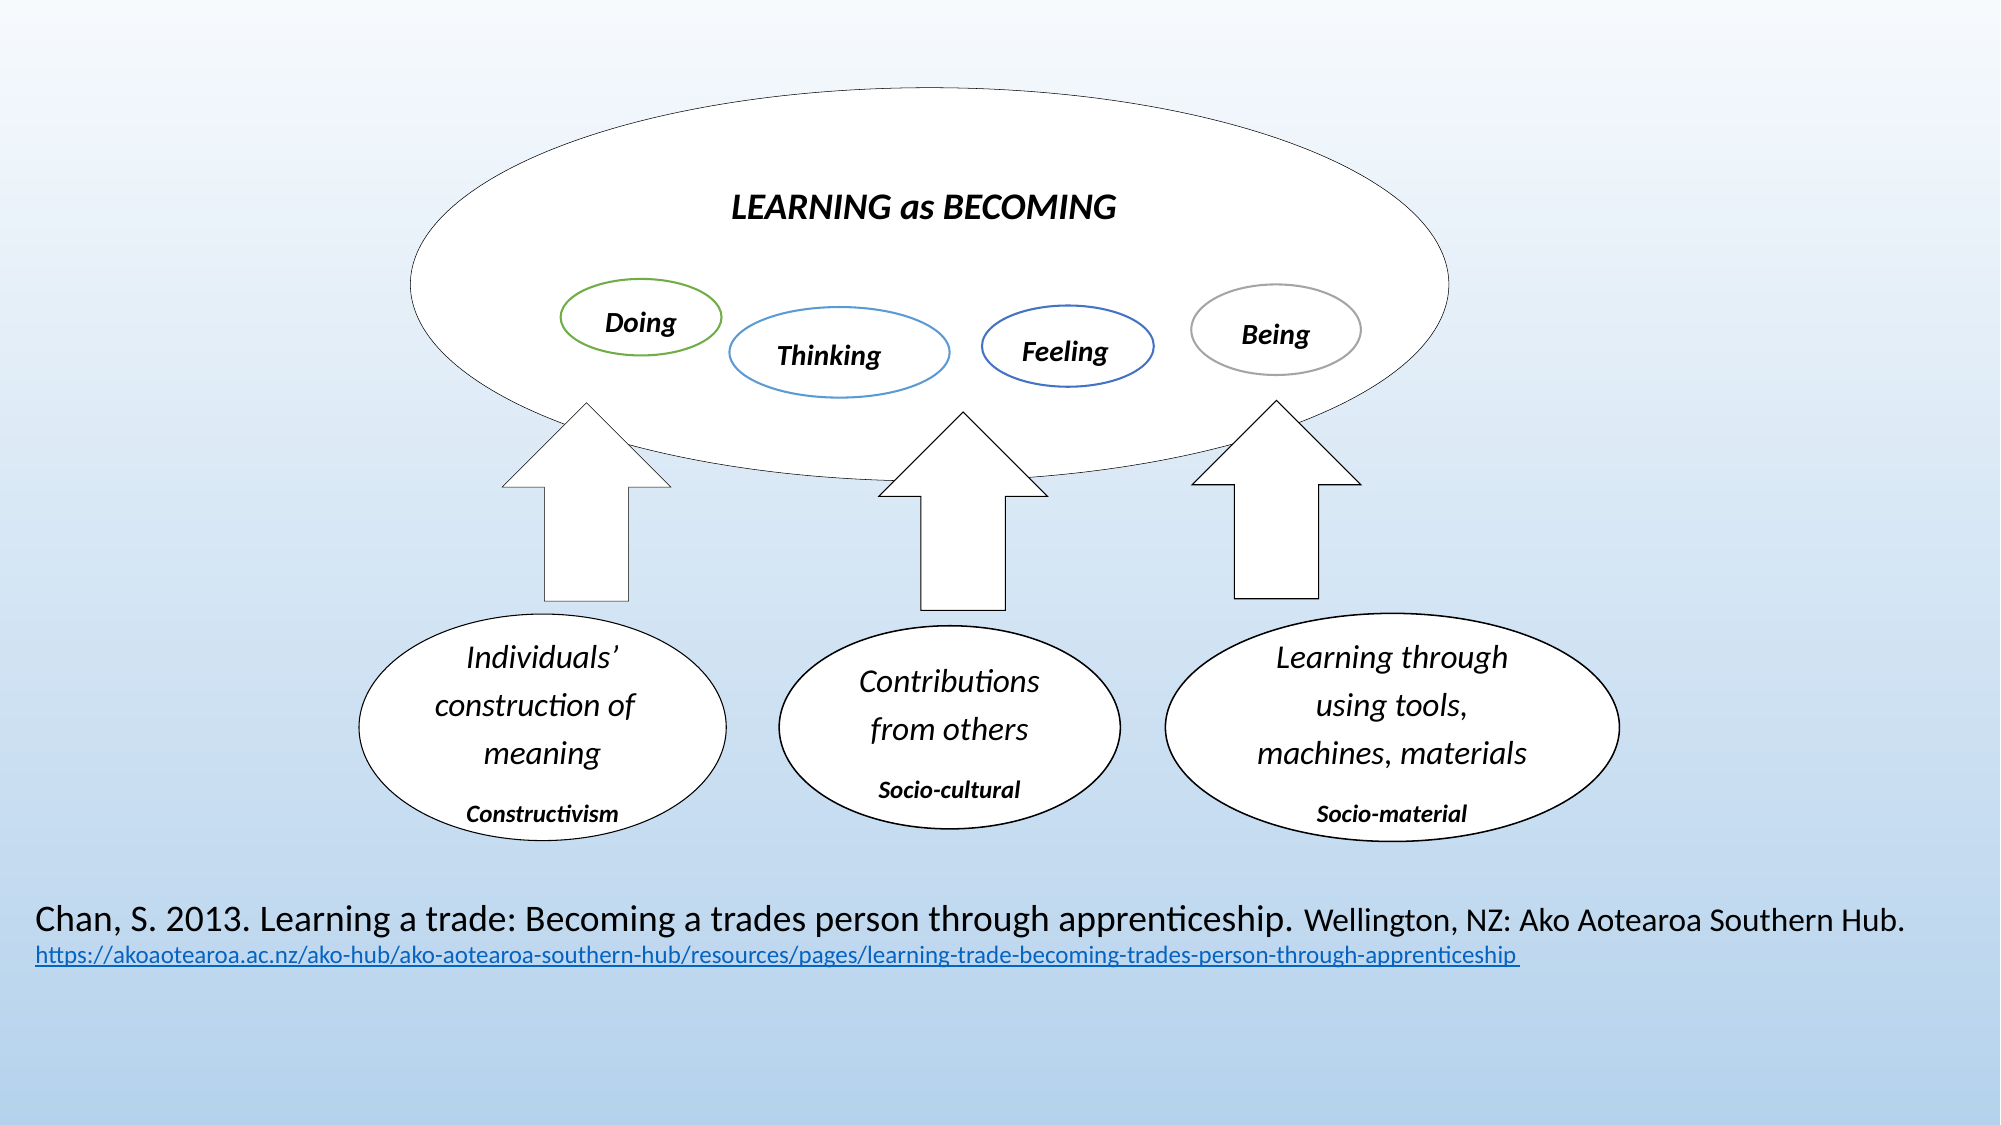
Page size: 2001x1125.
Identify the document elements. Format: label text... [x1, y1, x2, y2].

text_box [876, 410, 1051, 612]
text_box Feeling [980, 304, 1155, 388]
text_box Contributions from others Socio-cultural [778, 624, 1122, 830]
text_box LEARNING as BECOMING [661, 147, 1187, 252]
text_box [499, 401, 674, 603]
text_box [1189, 398, 1364, 600]
text_box Learning through using tools, machines, materials Socio-material [1164, 612, 1621, 843]
text_box [409, 86, 1450, 482]
text_box Being [1190, 283, 1362, 377]
text_box Thinking [728, 305, 951, 399]
text_box Chan, S. 2013. Learning a trade: Becoming a trades person through apprenticeship. Wellington, NZ: Ako Aotearoa Southern Hub. https://akoaotearoa.ac.nz/ako-hub/ako-aotearoa-southern-hub/resources/pages/learning-trade-becoming-trades-person-through-apprenticeship [20, 886, 2000, 1112]
text_box Individuals’ construction of meaning Constructivism [357, 613, 728, 842]
text_box Doing [559, 277, 723, 357]
